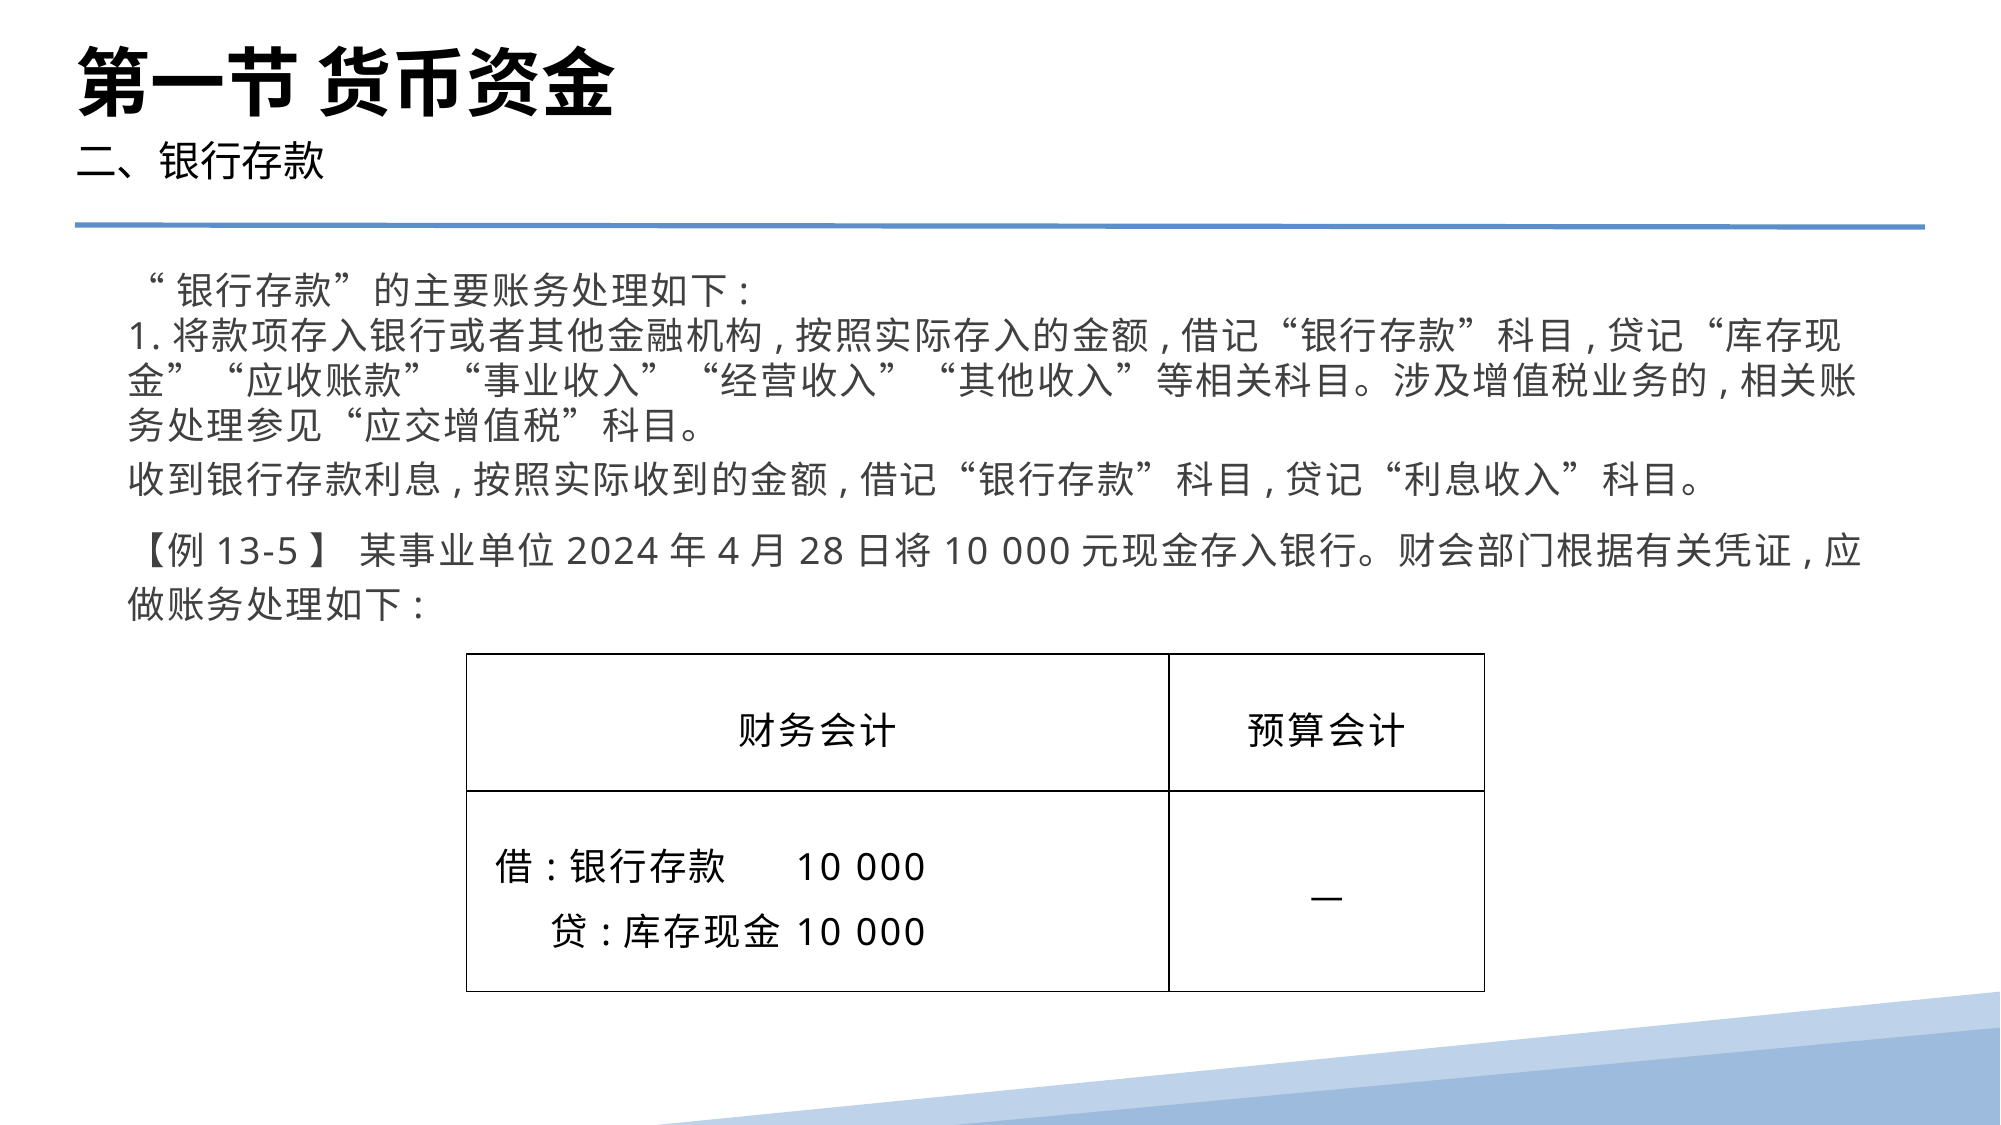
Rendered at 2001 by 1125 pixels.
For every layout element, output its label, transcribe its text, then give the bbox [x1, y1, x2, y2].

table_header 财务会计 [467, 655, 1168, 790]
table_cell 借:银行存款 10 000 贷:库存现金 10 000 [467, 792, 1168, 991]
text_box “银行存款”的主要账务处理如下: 1.将款项存入银行或者其他金融机构,按照实际存入的金额,借记“银行存款”科目,贷记“库存现金”“应收账款”“事业收入”“经营收入”“其他收入”等相关科目。涉及增值税业务的,相关账务处理参见“应交增值税”科目。 收到银行存款利息,按照实际收到的金额,借记“银行存款”科目,贷记“利息收入”科目。 【例13-5】 某事业单位2024年4月28日将10 000元现金存入银行。财会部门根据有关凭证,应做账务处理如下: [117, 234, 1895, 730]
text_box 二、银行存款 [75, 124, 1925, 200]
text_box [74, 224, 1925, 228]
table_cell — [1170, 792, 1484, 991]
table_header 预算会计 [1170, 655, 1484, 790]
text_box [656, 991, 2000, 1125]
text_box 第一节 货币资金 [75, 24, 1925, 124]
